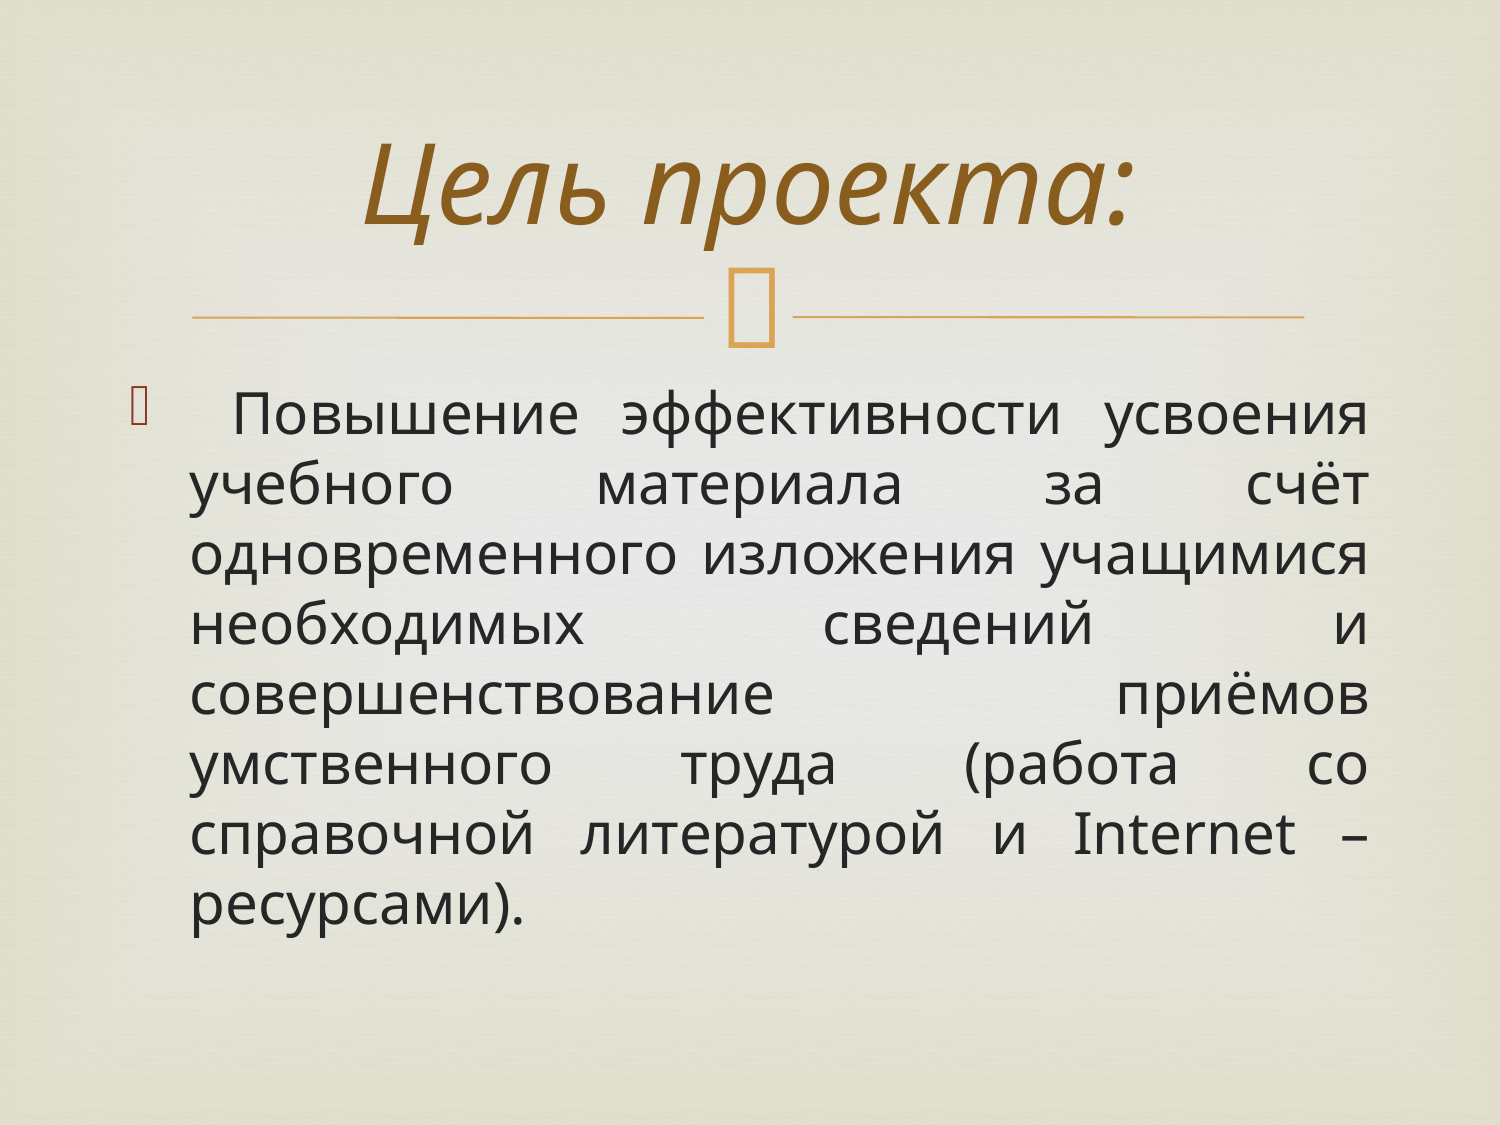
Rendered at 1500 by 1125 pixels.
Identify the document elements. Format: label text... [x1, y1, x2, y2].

list Повышение эффективности усвоения учебного материала за счёт одновременного изложения учащимися необходимых сведений и совершенствование приёмов умственного труда (работа со справочной литературой и Internet – ресурсами). [114, 368, 1386, 1005]
title Цель проекта: [112, 93, 1386, 267]
